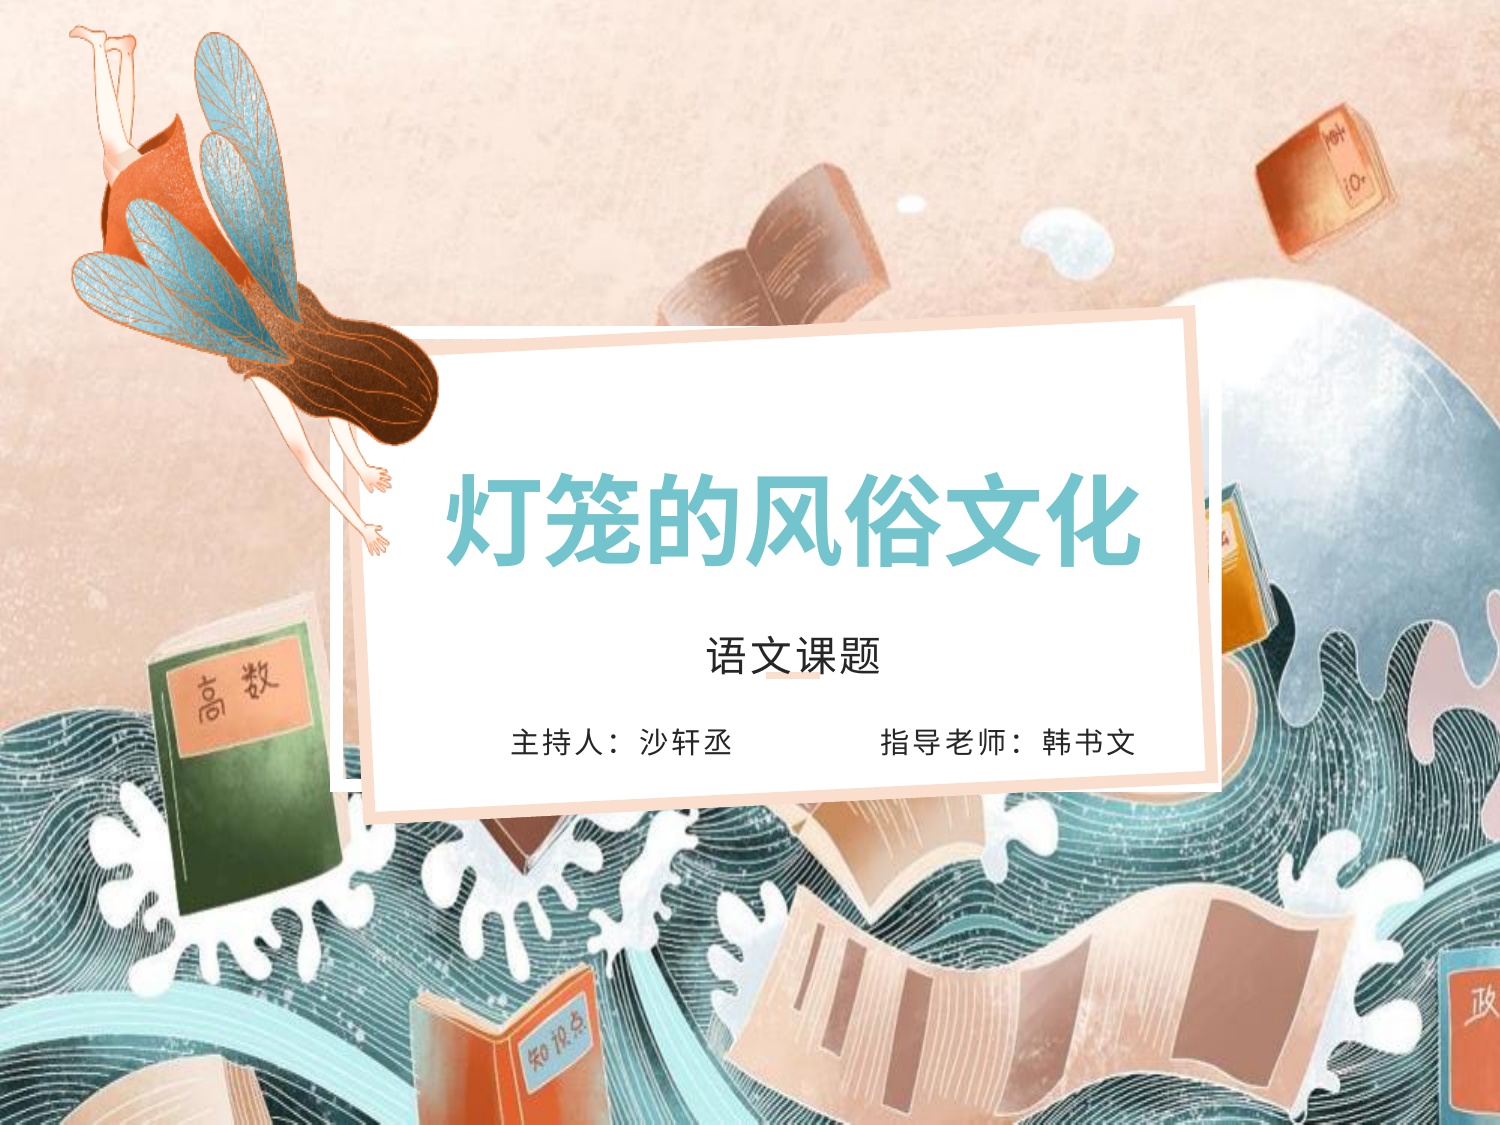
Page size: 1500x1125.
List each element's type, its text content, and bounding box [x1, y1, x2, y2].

list 指导老师：韩书文 [841, 702, 1176, 774]
picture [0, 0, 1500, 1125]
subtitle 语文课题 [537, 621, 1050, 704]
list 主持人：沙轩丞 [491, 709, 752, 768]
title 灯笼的风俗文化 [411, 428, 1176, 587]
